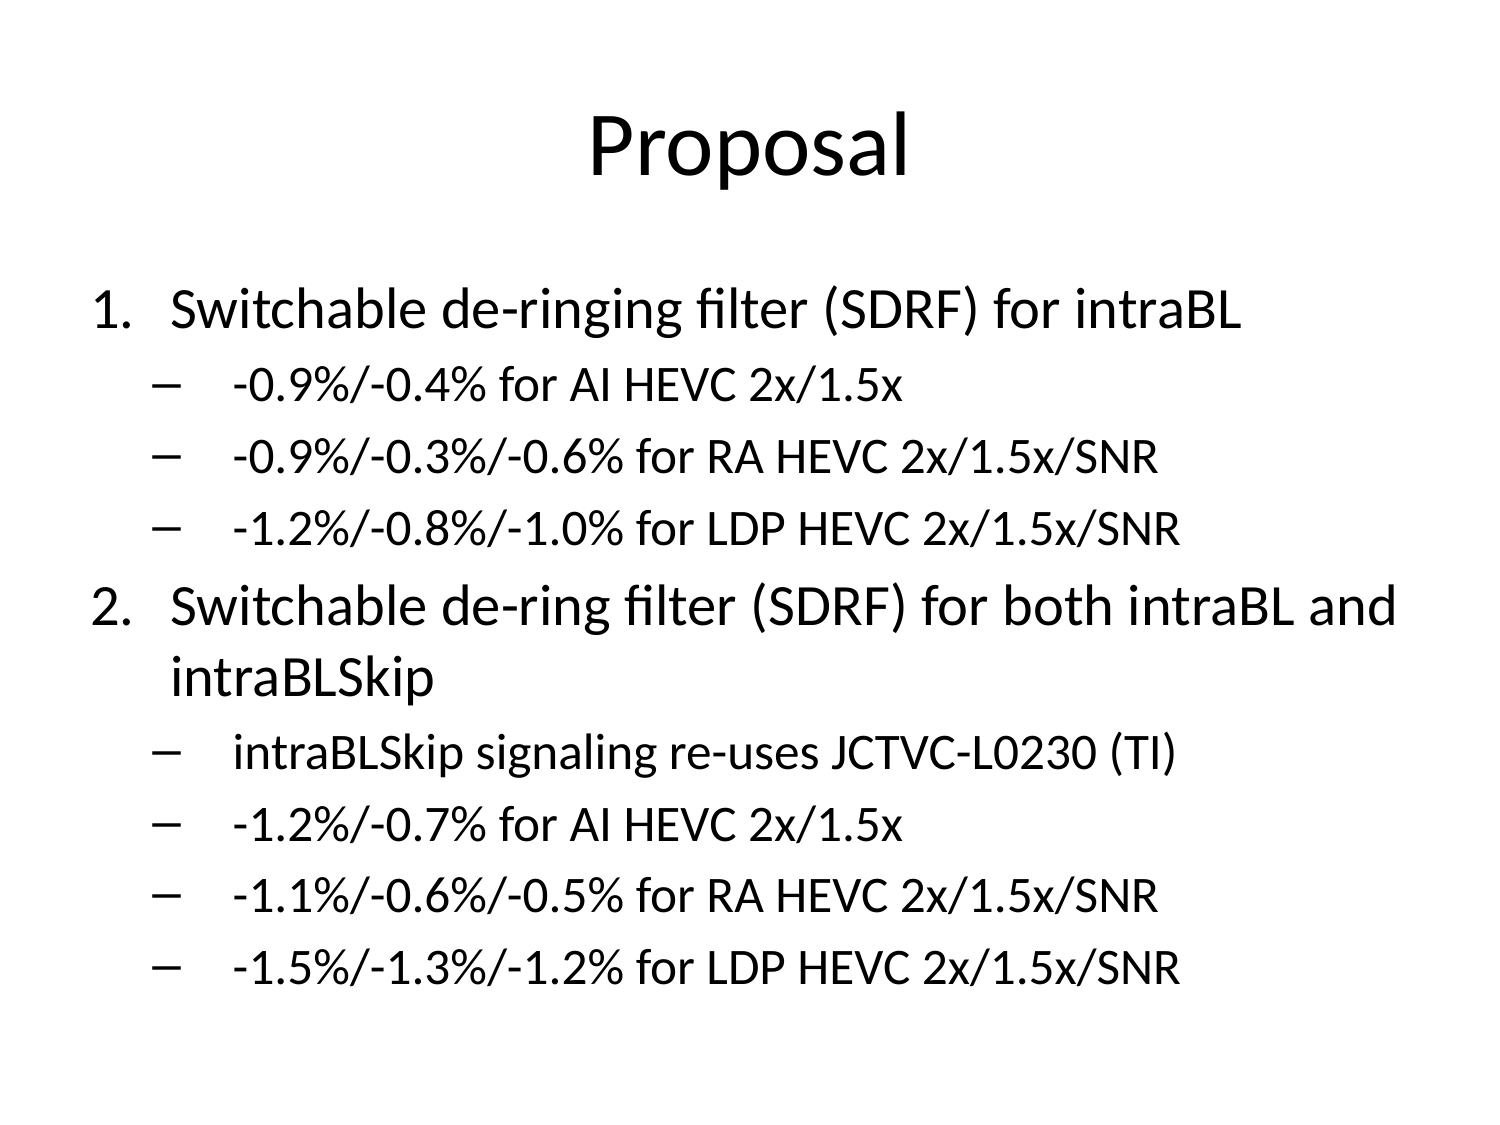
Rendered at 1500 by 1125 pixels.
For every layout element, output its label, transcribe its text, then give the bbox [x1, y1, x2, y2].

list Switchable de-ringing filter (SDRF) for intraBL -0.9%/-0.4% for AI HEVC 2x/1.5x -0.9%/-0.3%/-0.6% for RA HEVC 2x/1.5x/SNR -1.2%/-0.8%/-1.0% for LDP HEVC 2x/1.5x/SNR Switchable de-ring filter (SDRF) for both intraBL and intraBLSkip intraBLSkip signaling re-uses JCTVC-L0230 (TI) -1.2%/-0.7% for AI HEVC 2x/1.5x -1.1%/-0.6%/-0.5% for RA HEVC 2x/1.5x/SNR -1.5%/-1.3%/-1.2% for LDP HEVC 2x/1.5x/SNR [75, 262, 1425, 1005]
title Proposal [75, 45, 1425, 233]
